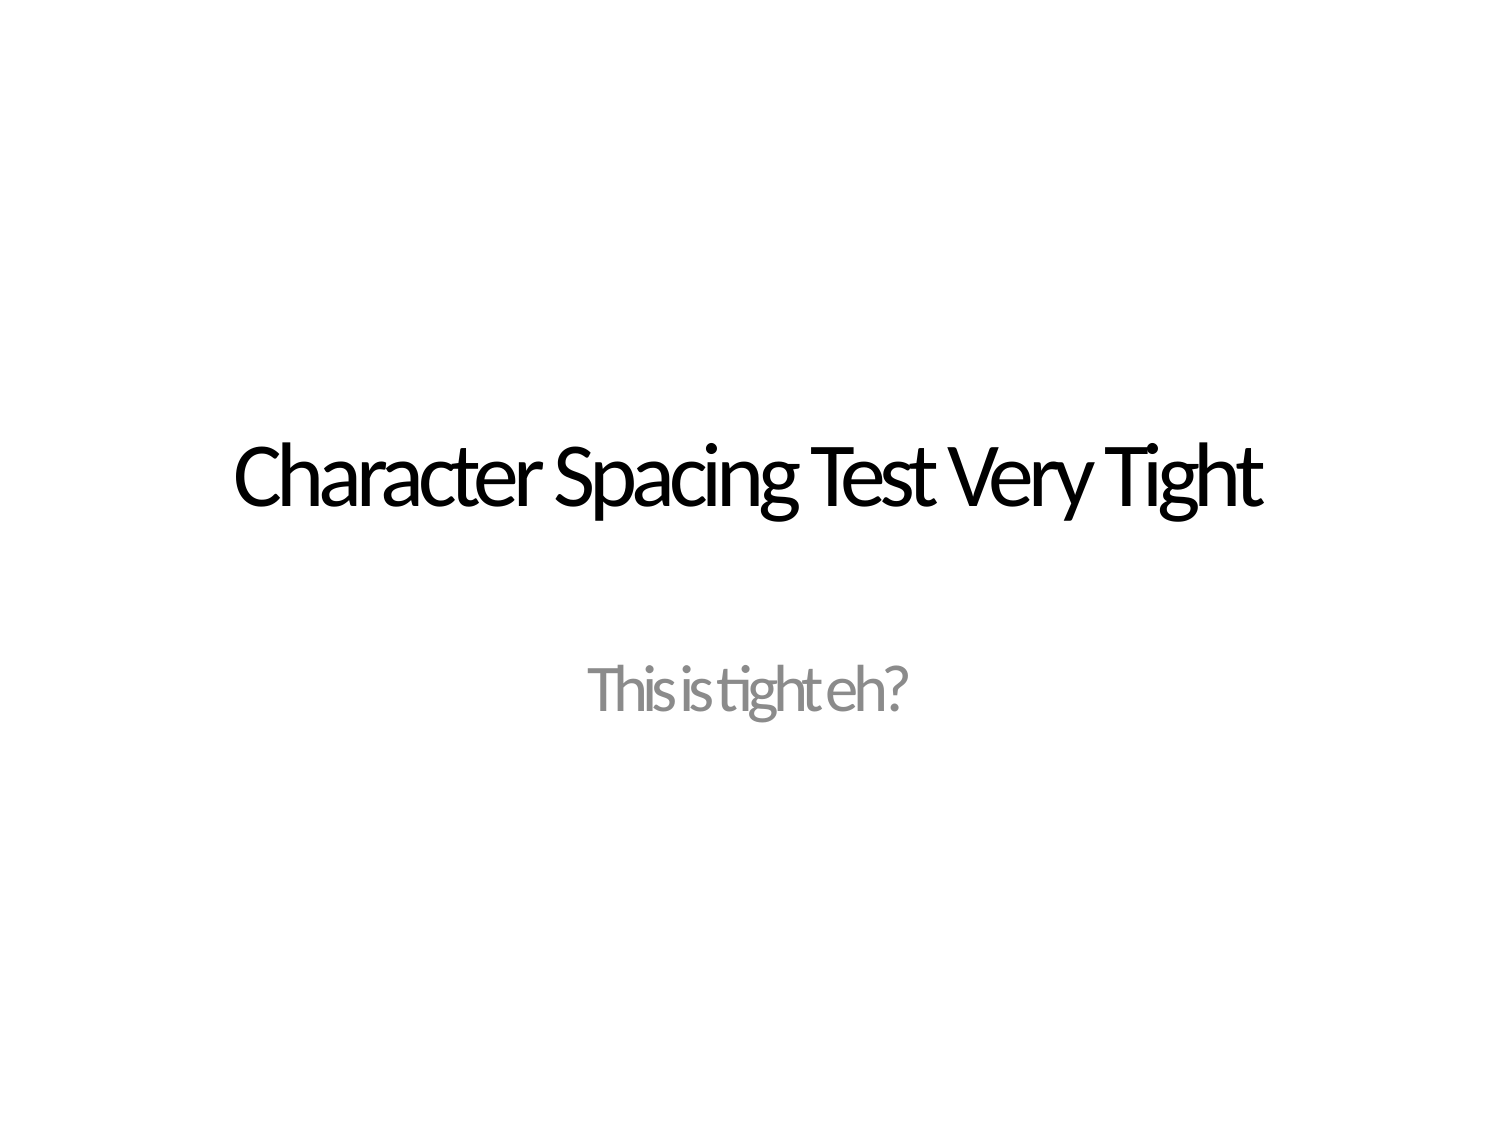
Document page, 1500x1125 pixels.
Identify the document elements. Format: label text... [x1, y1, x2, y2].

subtitle This is tight eh? [225, 637, 1275, 925]
title Character Spacing Test Very Tight [112, 349, 1388, 591]
